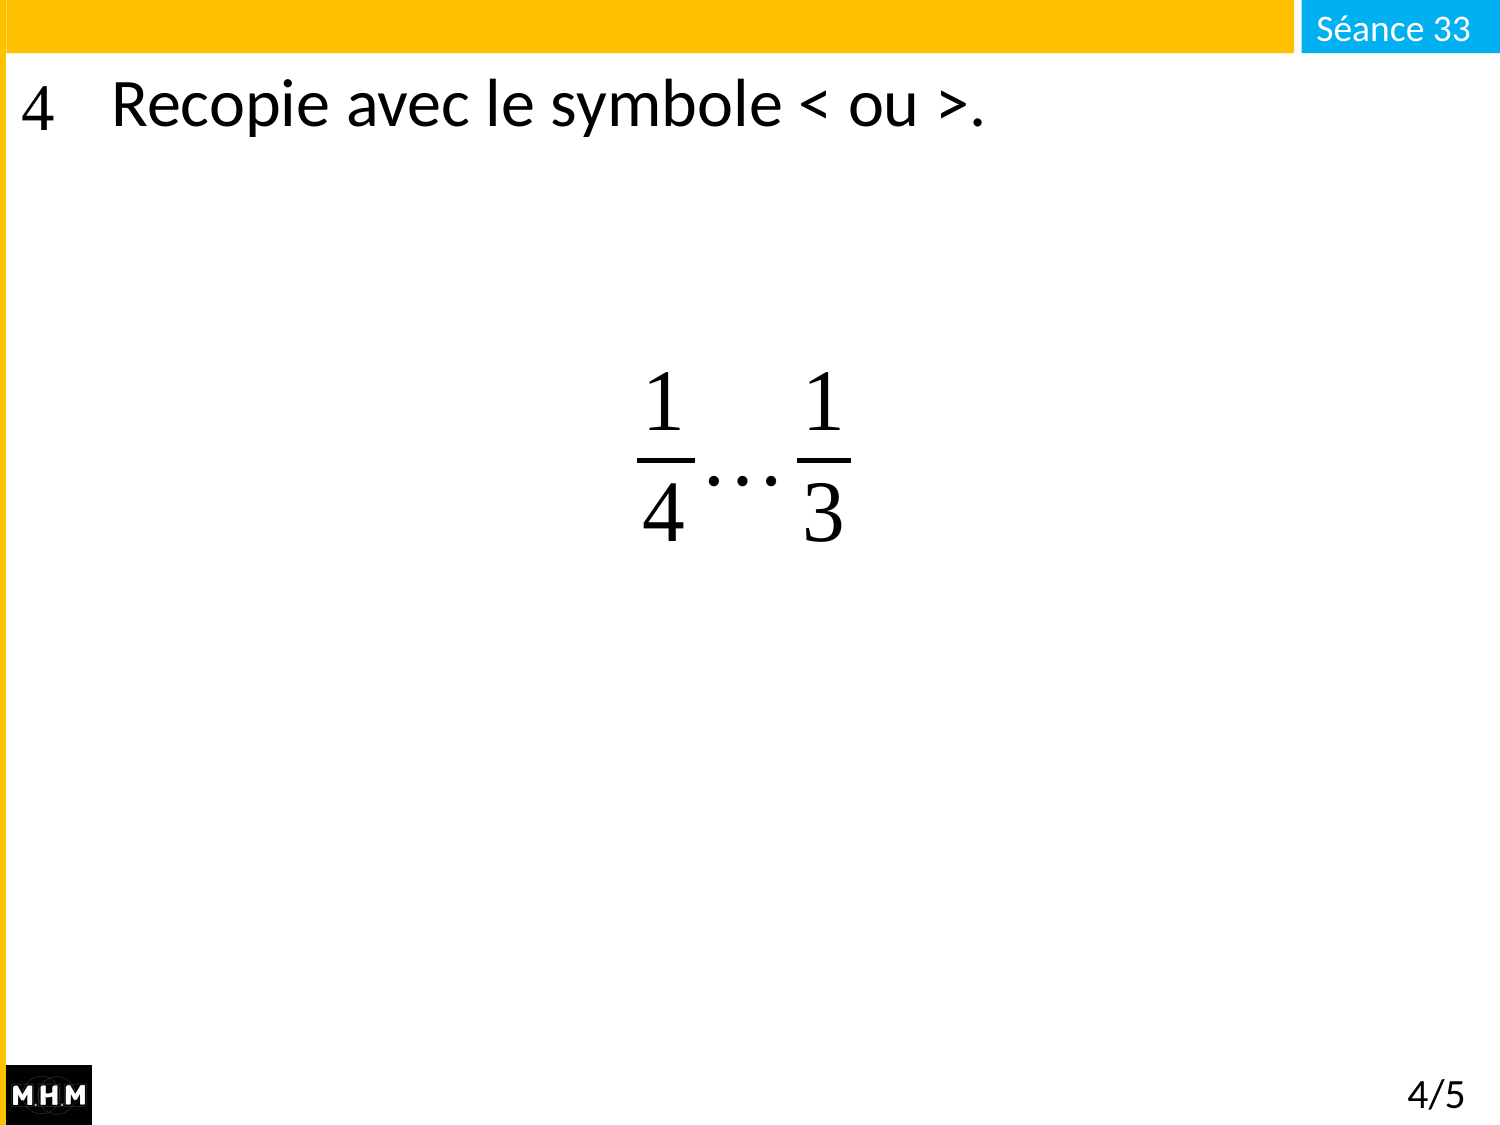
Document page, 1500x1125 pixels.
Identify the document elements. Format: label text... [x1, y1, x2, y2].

title Recopie avec le symbole < ou >. [96, 60, 1391, 150]
picture [6, 1065, 92, 1125]
list 4/5 [1373, 1064, 1500, 1125]
